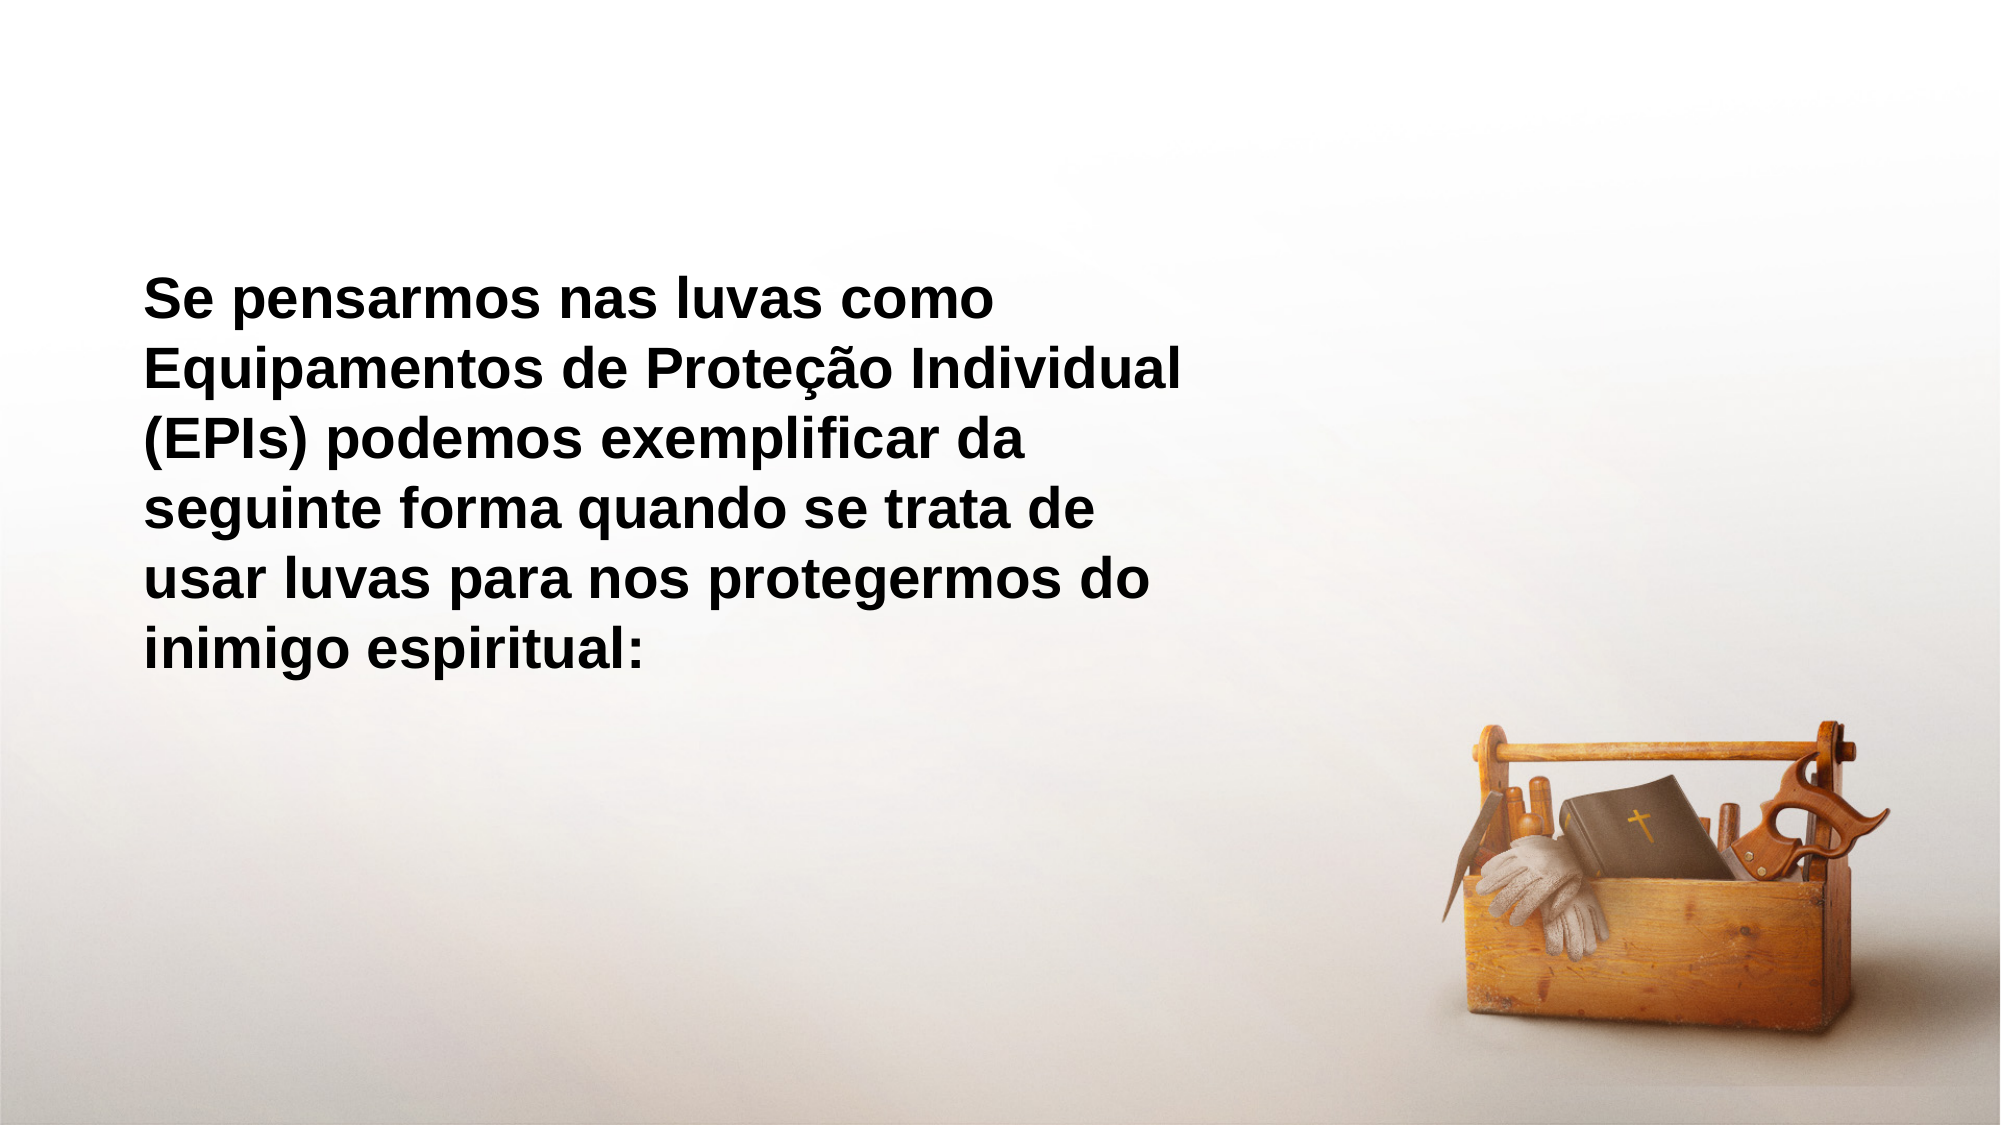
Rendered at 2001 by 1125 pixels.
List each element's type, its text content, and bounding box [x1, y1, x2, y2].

text_box Se pensarmos nas luvas como Equipamentos de Proteção Individual (EPIs) podemos exemplificar da seguinte forma quando se trata de usar luvas para nos protegermos do inimigo espiritual: [129, 252, 1214, 688]
picture [0, 0, 2001, 1125]
